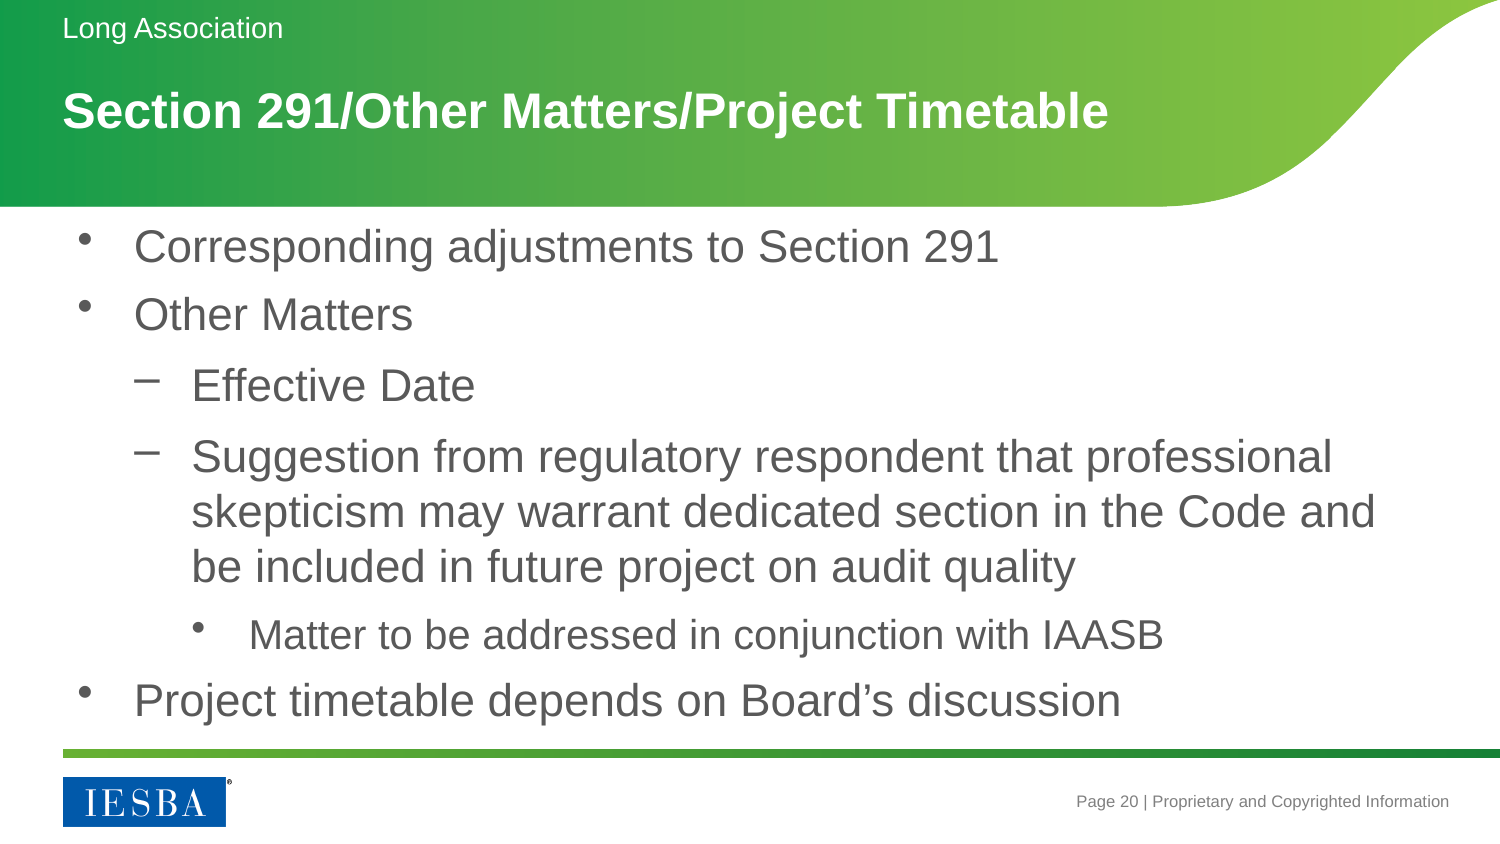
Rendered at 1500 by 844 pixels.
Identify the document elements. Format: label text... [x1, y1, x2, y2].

picture [0, 0, 1500, 207]
title Section 291/Other Matters/Project Timetable [62, 75, 1300, 142]
list Corresponding adjustments to Section 291 Other Matters Effective Date Suggestion from regulatory respondent that professional skepticism may warrant dedicated section in the Code and be included in future project on audit quality Matter to be addressed in conjunction with IAASB Project timetable depends on Board’s discussion [62, 209, 1450, 747]
picture [63, 777, 232, 827]
subtitle Long Association [62, 9, 500, 38]
